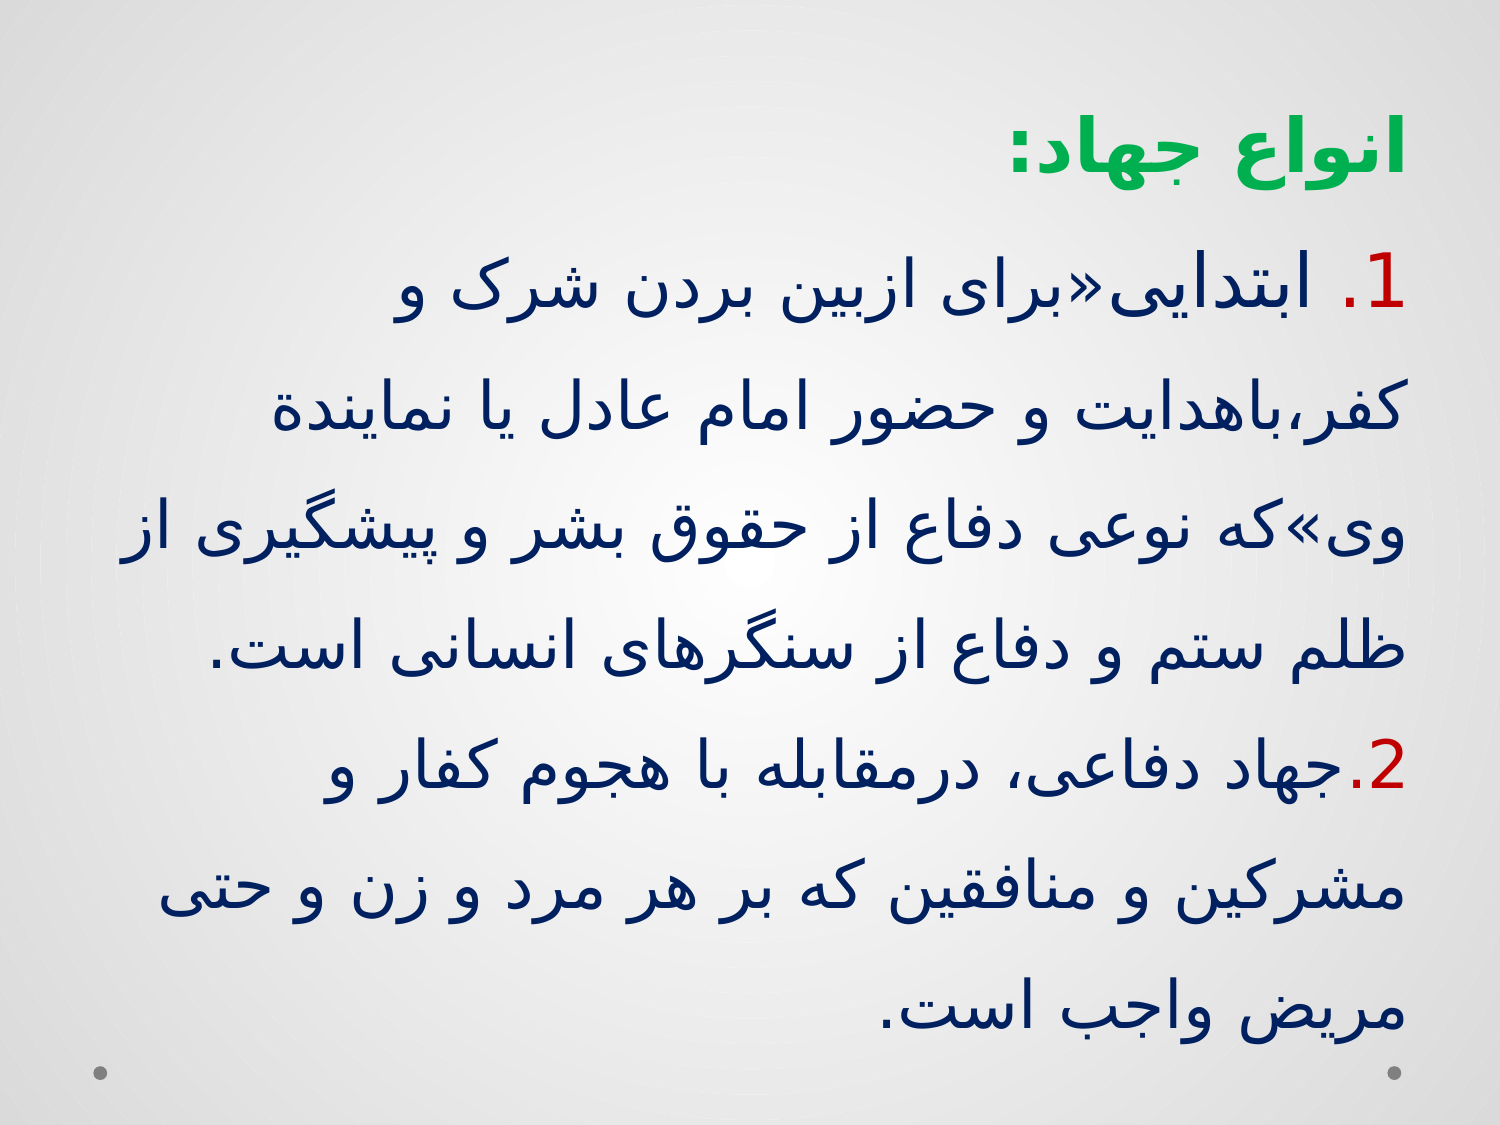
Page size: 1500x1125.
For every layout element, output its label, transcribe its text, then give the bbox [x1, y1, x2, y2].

title انواع جهاد: 1. ابتدایی«برای ازبین بردن شرک و کفر،باهدایت و حضور امام عادل یا نمایندة وی»که نوعی دفاع از حقوق بشر و پیشگیری از ظلم ستم و دفاع از سنگرهای انسانی است. 2.جهاد دفاعی، درمقابله با هجوم کفار و مشرکین و منافقین که بر هر مرد و زن و حتی مریض واجب است. [75, 115, 1425, 1106]
